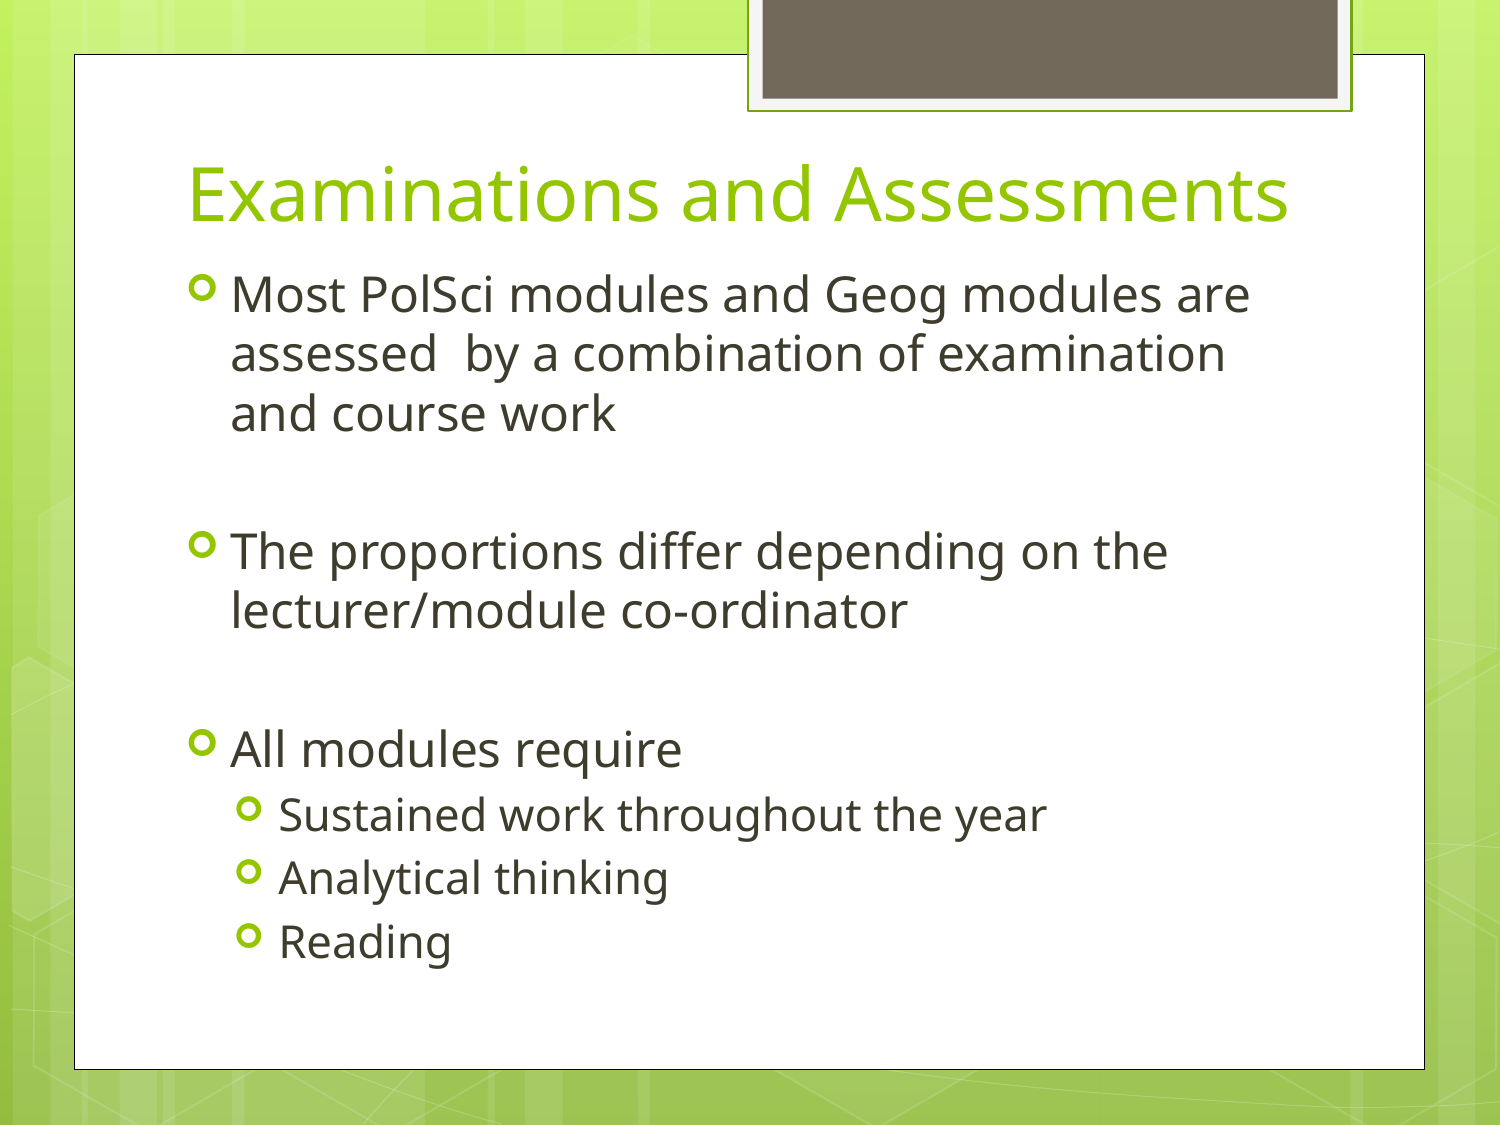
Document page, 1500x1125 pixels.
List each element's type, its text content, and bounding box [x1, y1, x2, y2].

title Examinations and Assessments [171, 66, 1324, 244]
list Most PolSci modules and Geog modules are assessed by a combination of examination and course work The proportions differ depending on the lecturer/module co-ordinator All modules require Sustained work throughout the year Analytical thinking Reading [159, 255, 1272, 976]
